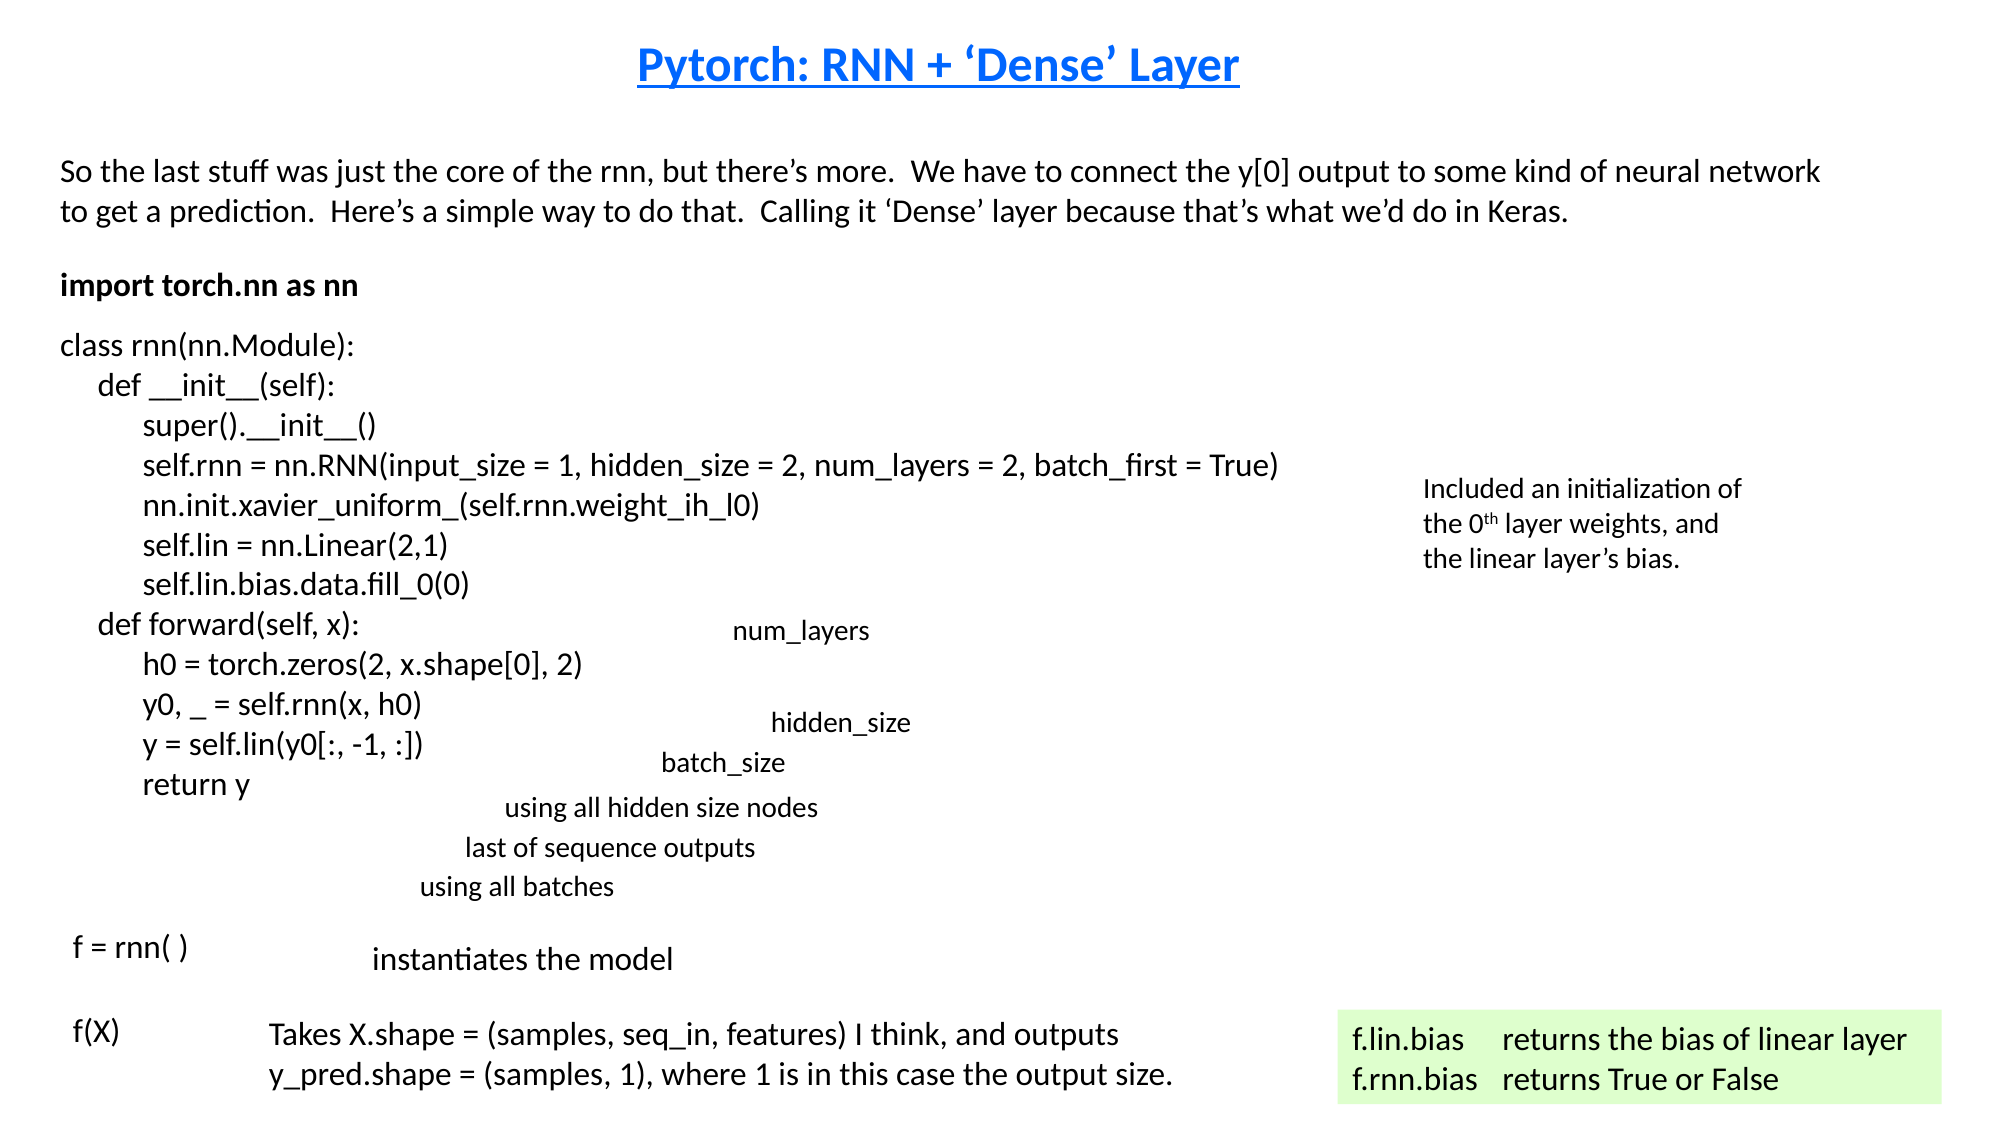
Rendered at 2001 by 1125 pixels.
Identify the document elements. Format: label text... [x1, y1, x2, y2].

text_box Takes X.shape = (samples, seq_in, features) I think, and outputs y_pred.shape = (samples, 1), where 1 is in this case the output size. [254, 1004, 1258, 1100]
text_box using all batches [405, 871, 630, 910]
text_box f(X) [58, 1002, 137, 1057]
text_box class rnn(nn.Module): def __init__(self): super().__init__() self.rnn = nn.RNN(input_size = 1, hidden_size = 2, num_layers = 2, batch_first = True) nn.init.xavier_uniform_(self.rnn.weight_ih_l0) self.lin = nn.Linear(2,1) self.lin.bias.data.fill_0(0) def forward(self, x): h0 = torch.zeros(2, x.shape[0], 2) y0, _ = self.rnn(x, h0) y = self.lin(y0[:, -1, :]) return y [45, 315, 1315, 810]
text_box import torch.nn as nn [45, 256, 438, 311]
text_box Pytorch: RNN + ‘Dense’ Layer [622, 24, 1256, 100]
text_box batch_size [646, 735, 801, 780]
text_box instantiates the model [357, 929, 724, 985]
text_box using all hidden size nodes [489, 780, 876, 831]
text_box last of sequence outputs [477, 821, 771, 871]
text_box f = rnn( ) [58, 917, 266, 973]
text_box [332, 764, 477, 875]
text_box hidden_size [756, 695, 927, 746]
text_box f.lin.bias returns the bias of linear layer f.rnn.bias returns True or False [1337, 1009, 1942, 1105]
text_box So the last stuff was just the core of the rnn, but there’s more. We have to connect the y[0] output to some kind of neural network to get a prediction. Here’s a simple way to do that. Calling it ‘Dense’ layer because that’s what we’d do in Keras. [45, 142, 1848, 237]
text_box num_layers [717, 603, 885, 654]
text_box Included an initialization of the 0th layer weights, and the linear layer’s bias. [1408, 461, 1760, 582]
